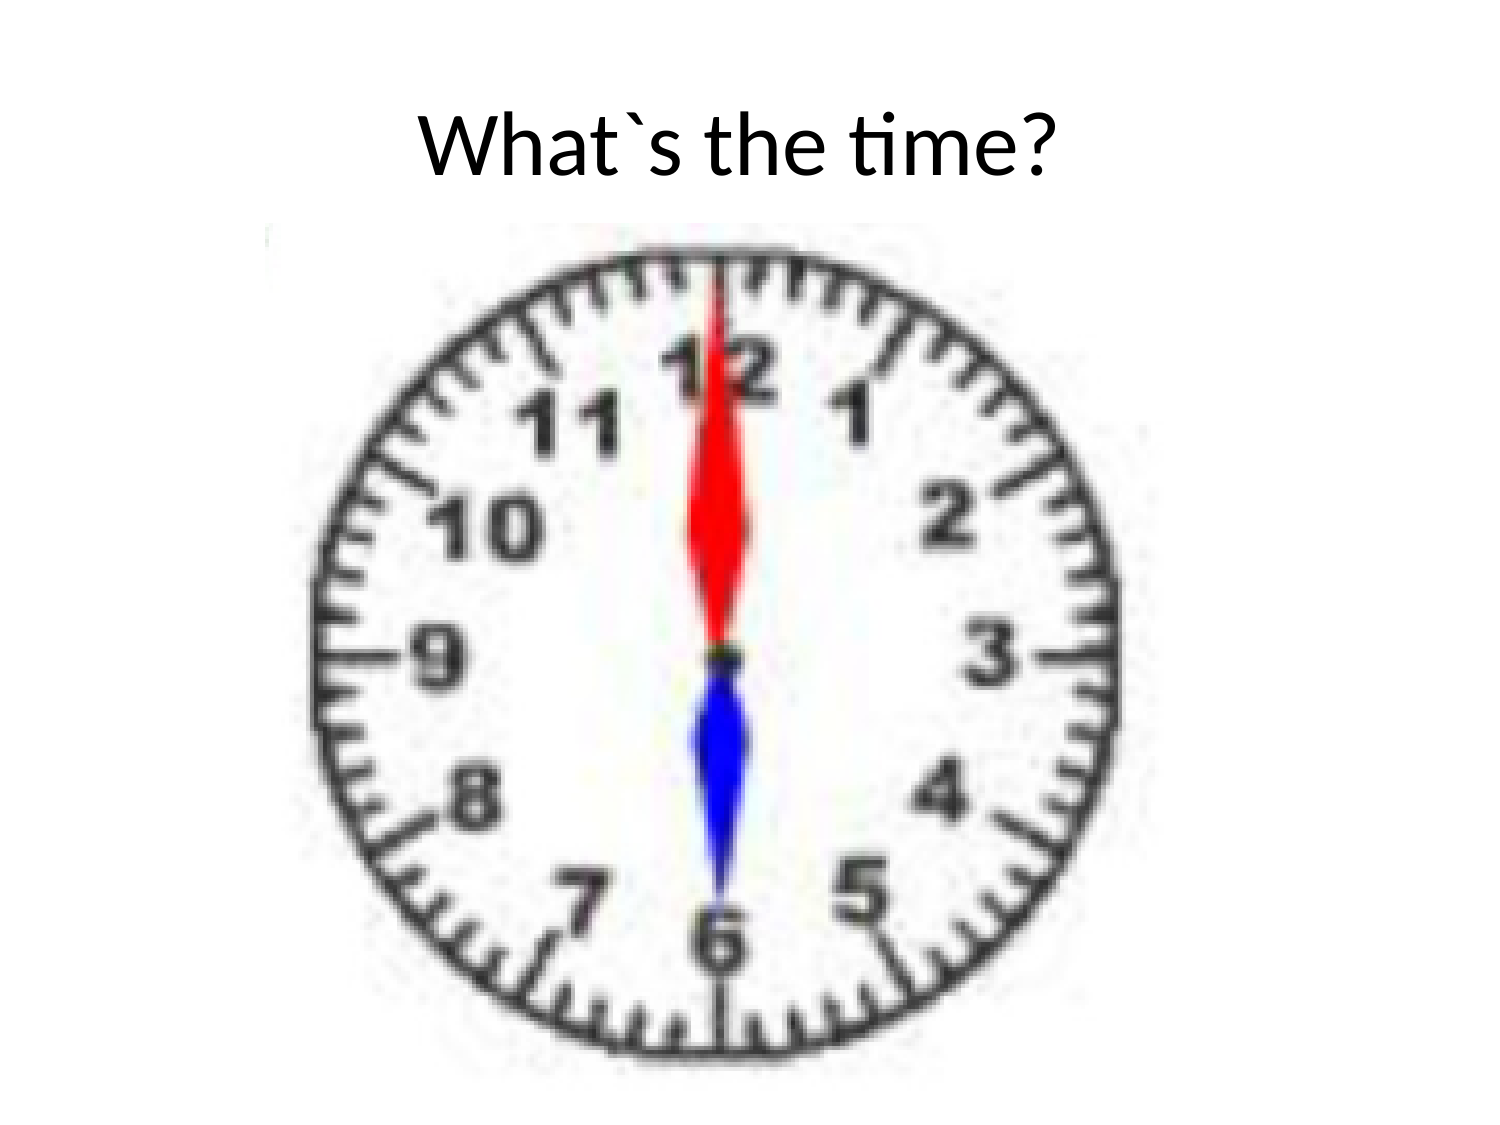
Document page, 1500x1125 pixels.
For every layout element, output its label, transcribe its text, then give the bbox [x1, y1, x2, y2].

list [265, 222, 1164, 1125]
title What`s the time? [75, 45, 1425, 233]
